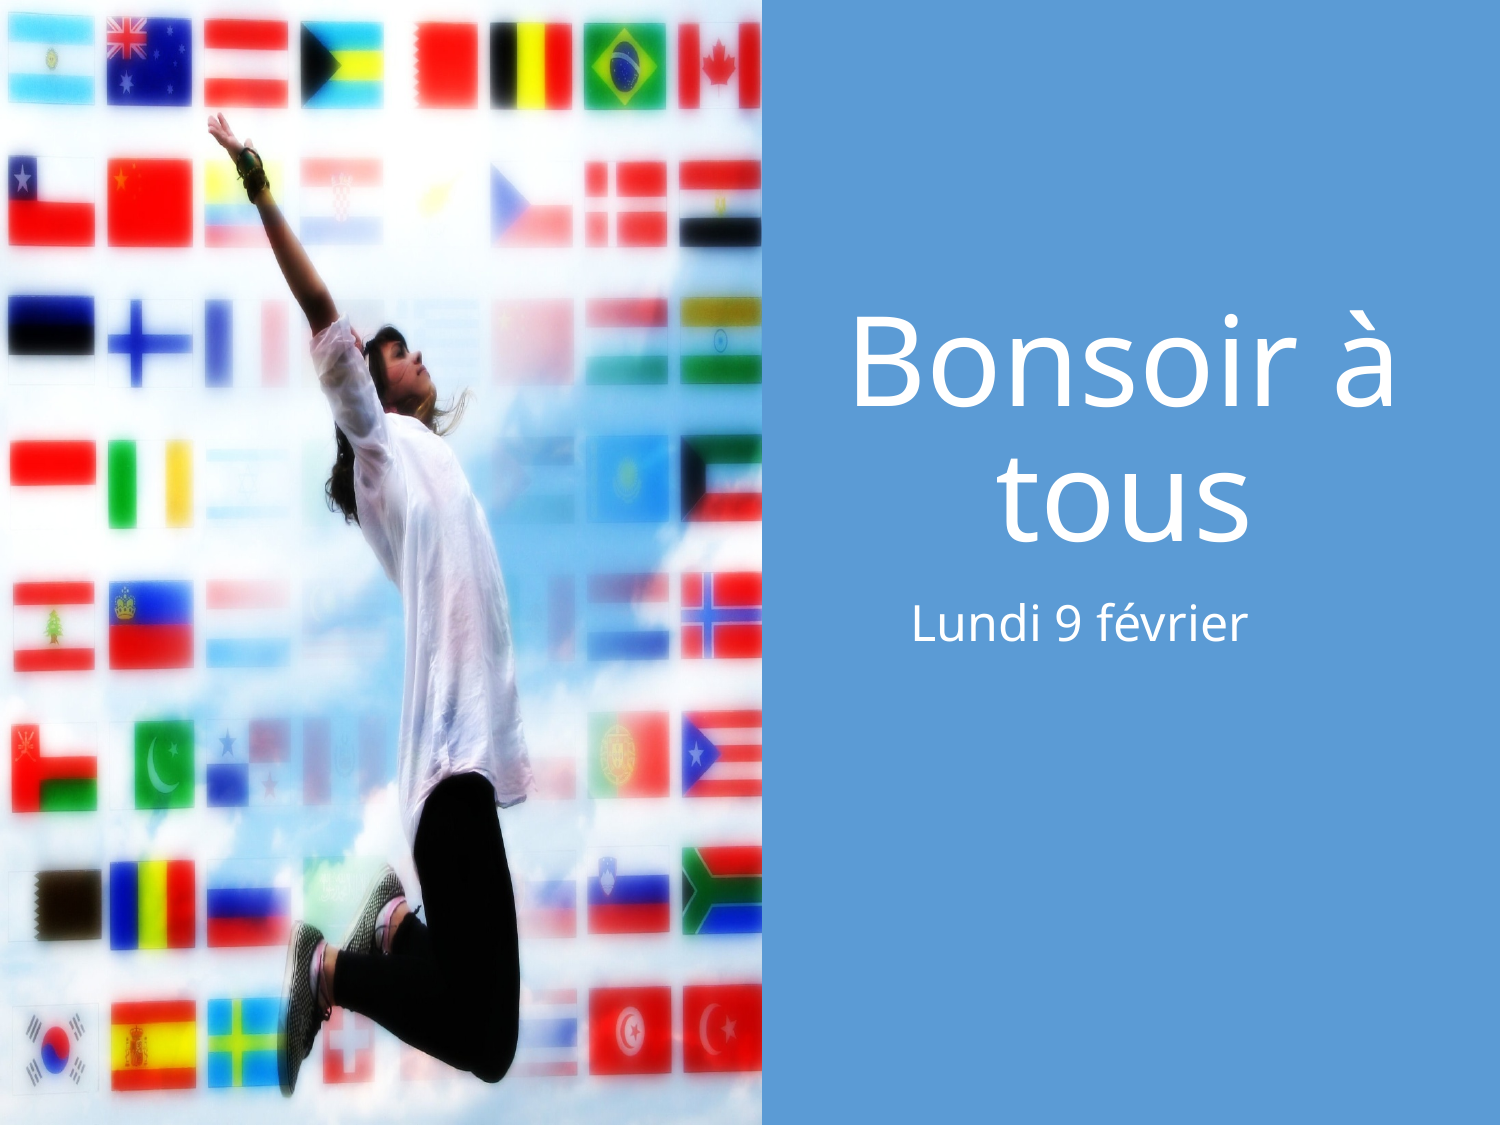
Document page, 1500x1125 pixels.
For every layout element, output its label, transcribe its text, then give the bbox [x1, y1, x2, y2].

picture [0, 0, 762, 1125]
title Bonsoir à tous [762, 184, 1500, 576]
subtitle Lundi 9 février [762, 590, 1412, 863]
